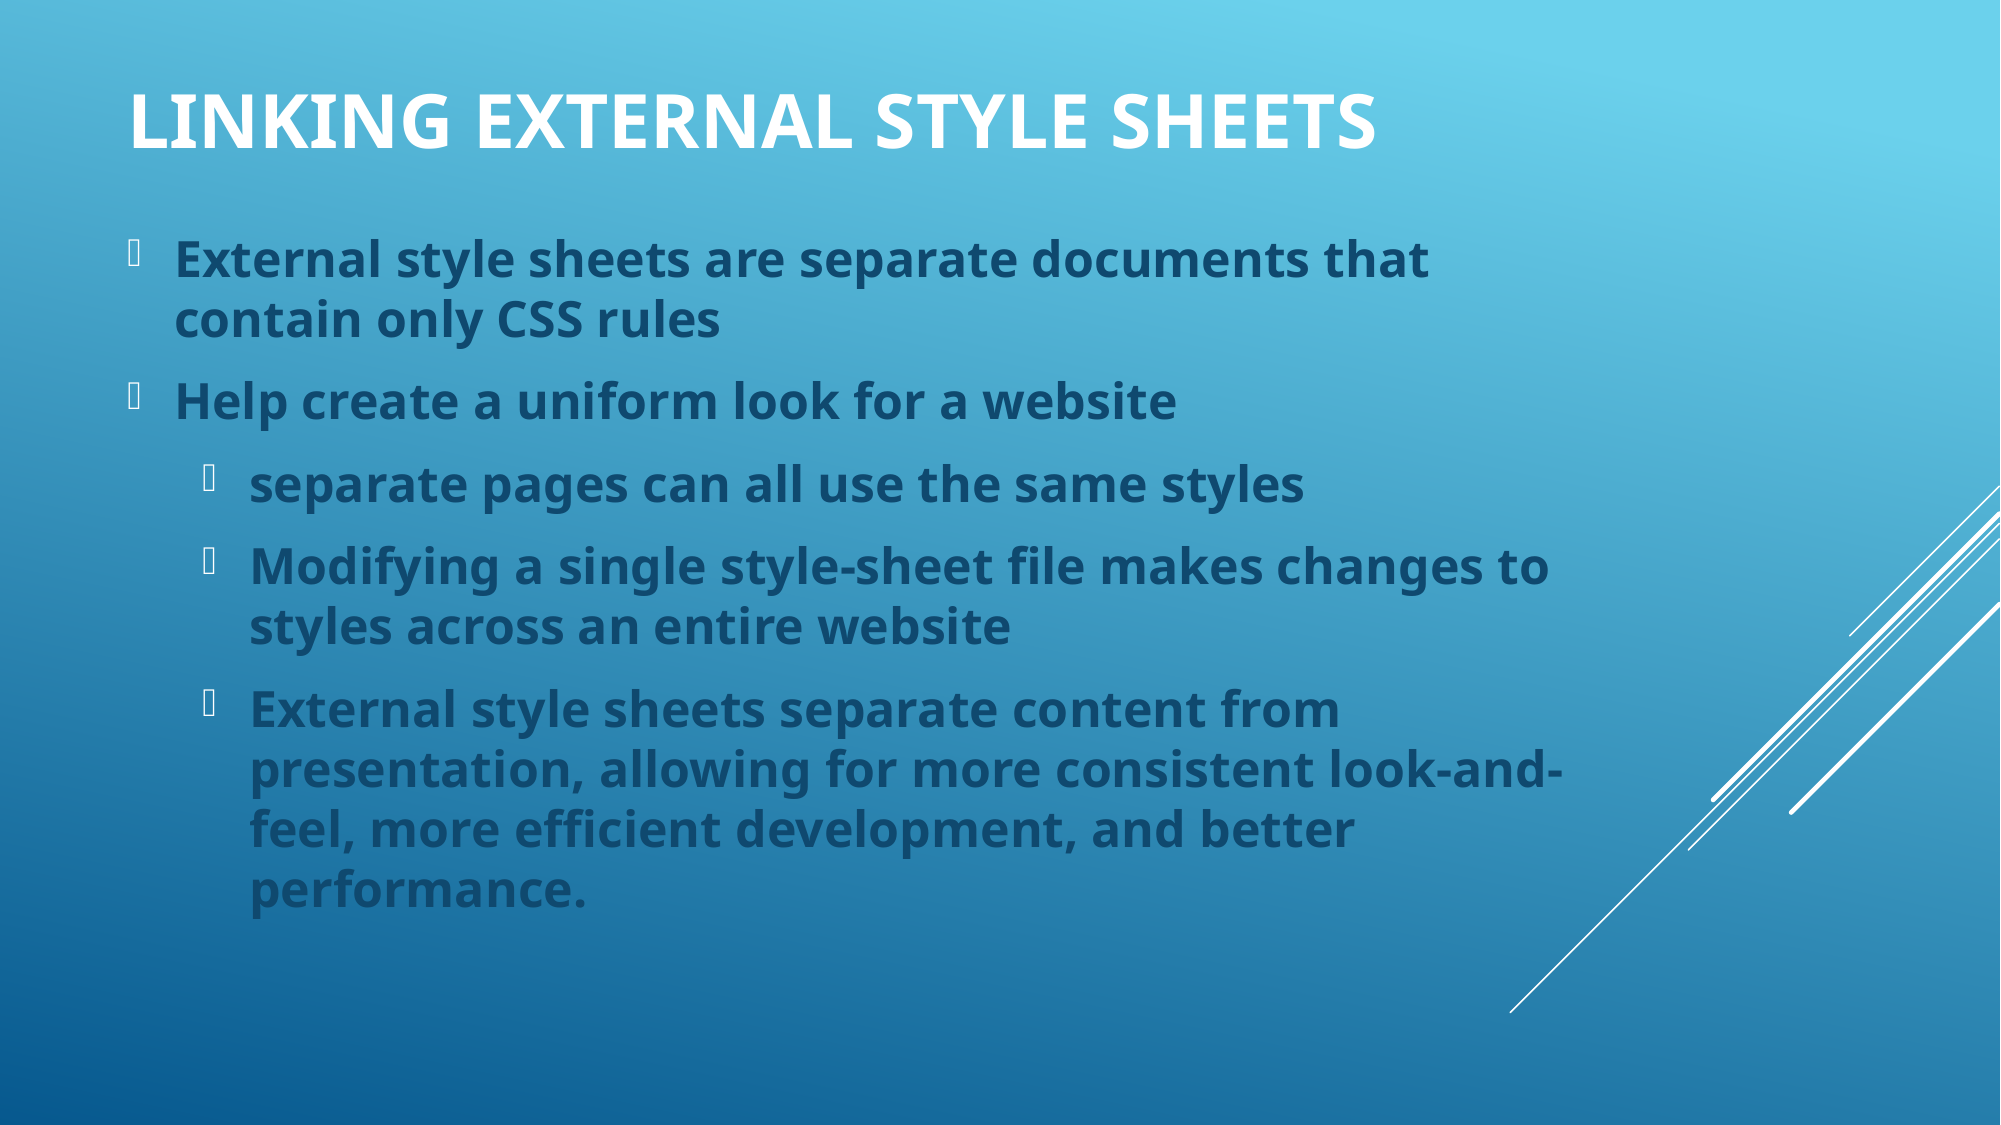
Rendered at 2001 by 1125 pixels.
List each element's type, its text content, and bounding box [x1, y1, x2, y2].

text_box External style sheets are separate documents that contain only CSS rules Help create a uniform look for a website separate pages can all use the same styles Modifying a single style-sheet file makes changes to styles across an entire website External style sheets separate content from presentation, allowing for more consistent look-and-feel, more efficient development, and better performance. [112, 219, 1644, 963]
text_box Linking External Style Sheets [112, 66, 1463, 177]
